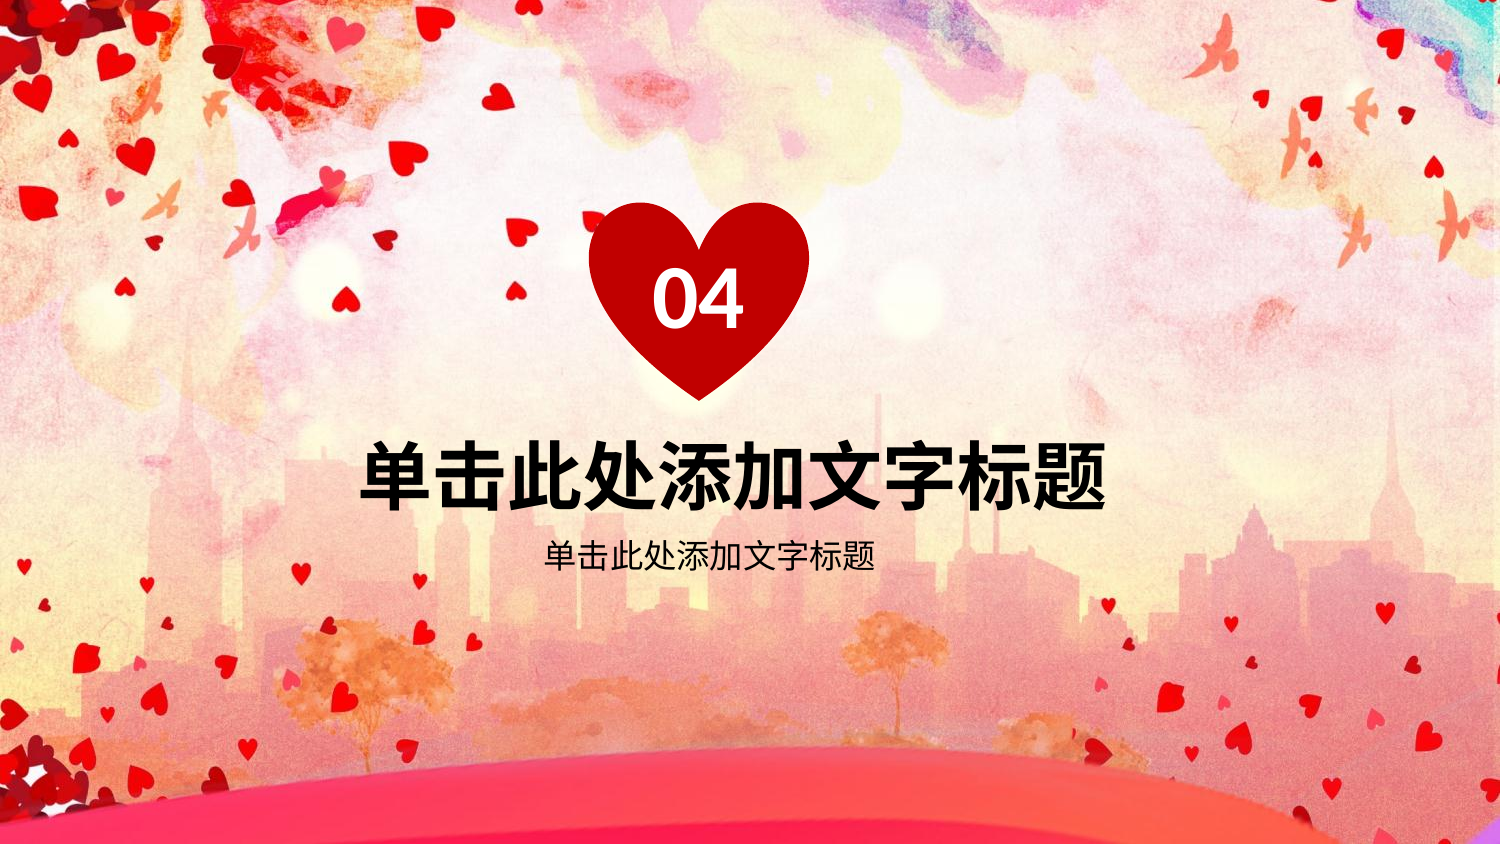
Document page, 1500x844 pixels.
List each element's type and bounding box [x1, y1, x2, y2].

text_box [338, 421, 1127, 584]
picture [0, 0, 1500, 844]
